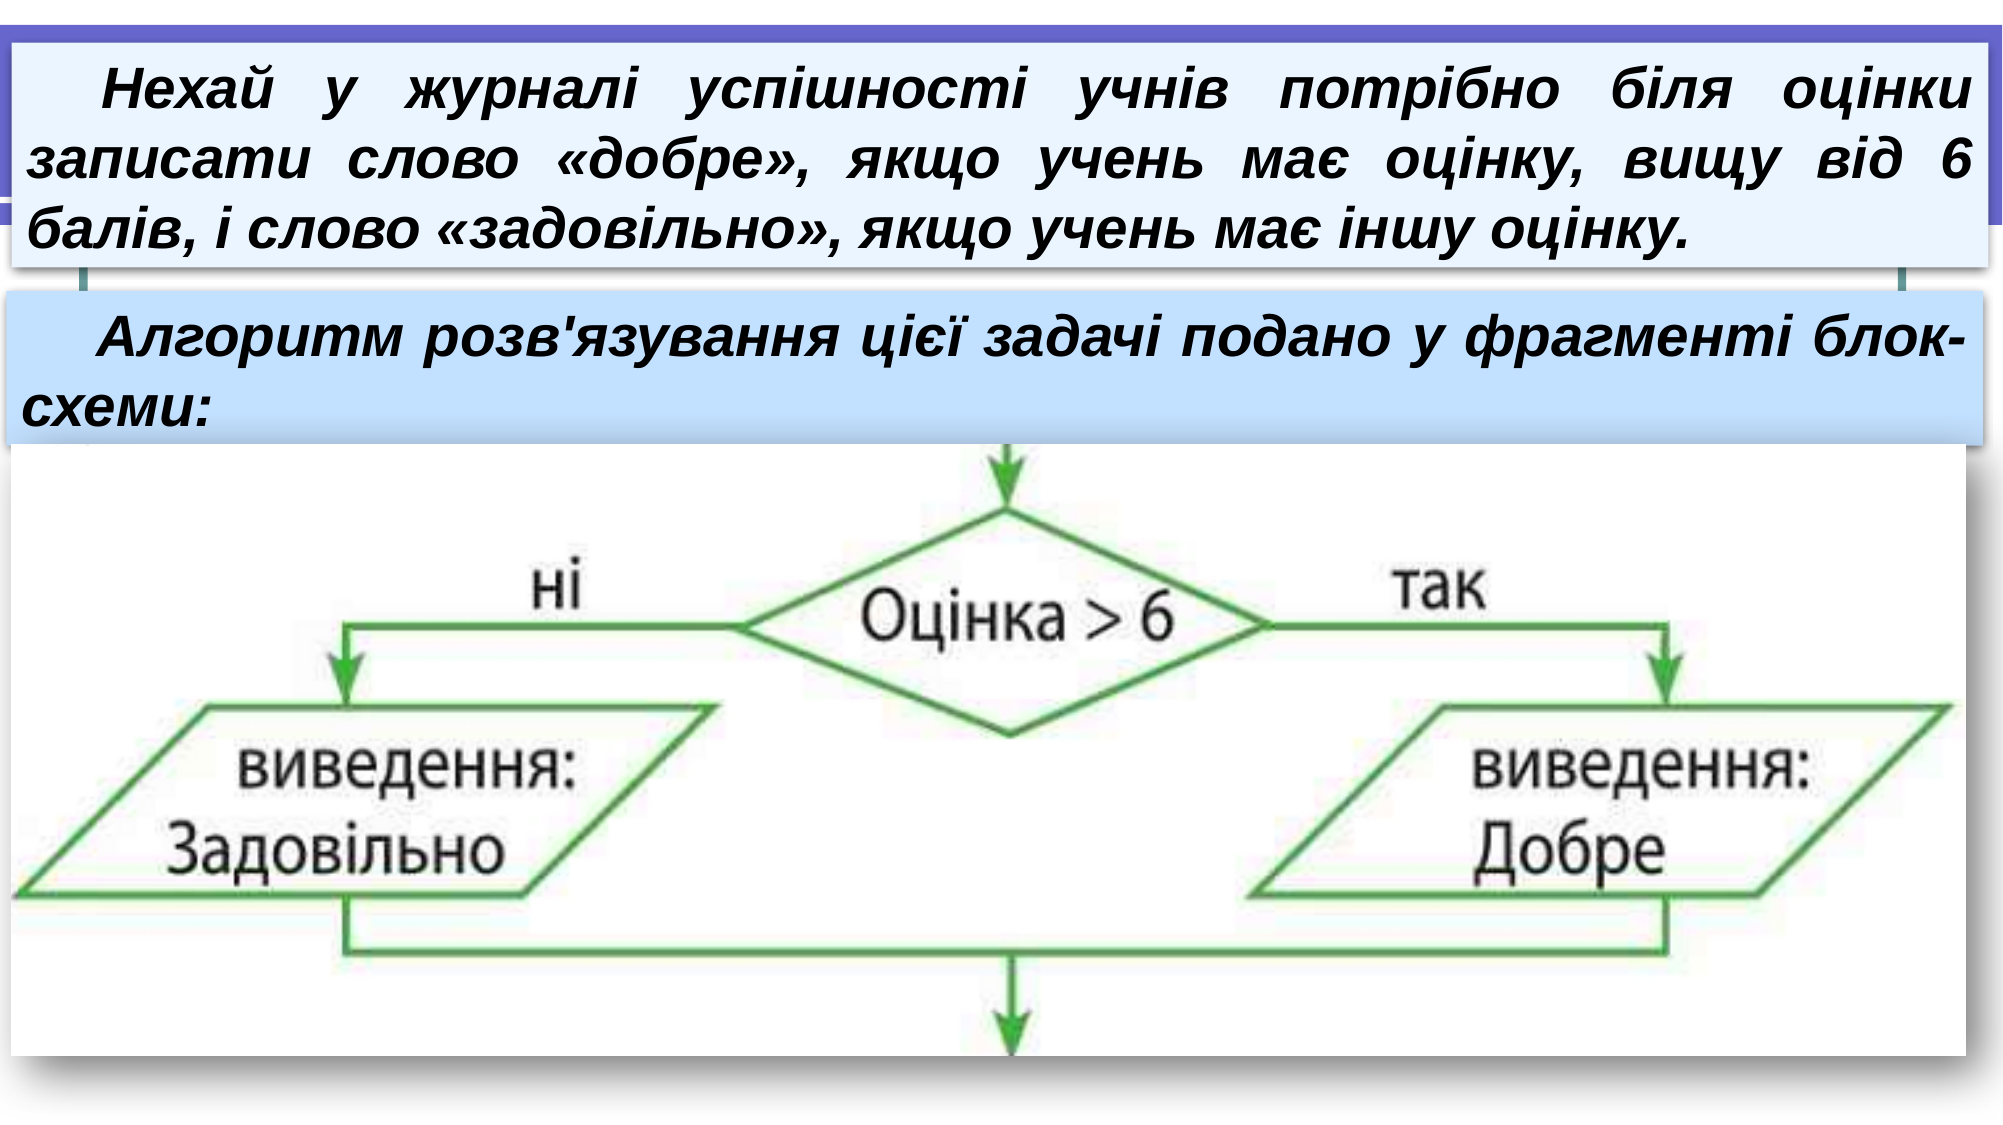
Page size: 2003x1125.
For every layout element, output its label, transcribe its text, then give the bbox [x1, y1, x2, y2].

text_box Алгоритм розв'язування цієї задачі подано у фрагменті блок-схеми: [6, 290, 1984, 442]
text_box Нехай у журналі успішності учнів потрібно біля оцінки записати слово «добре», якщо учень має оцінку, вищу від 6 балів, і слово «задовільно», якщо учень має іншу оцінку. [11, 42, 1989, 268]
picture [11, 444, 1966, 1056]
